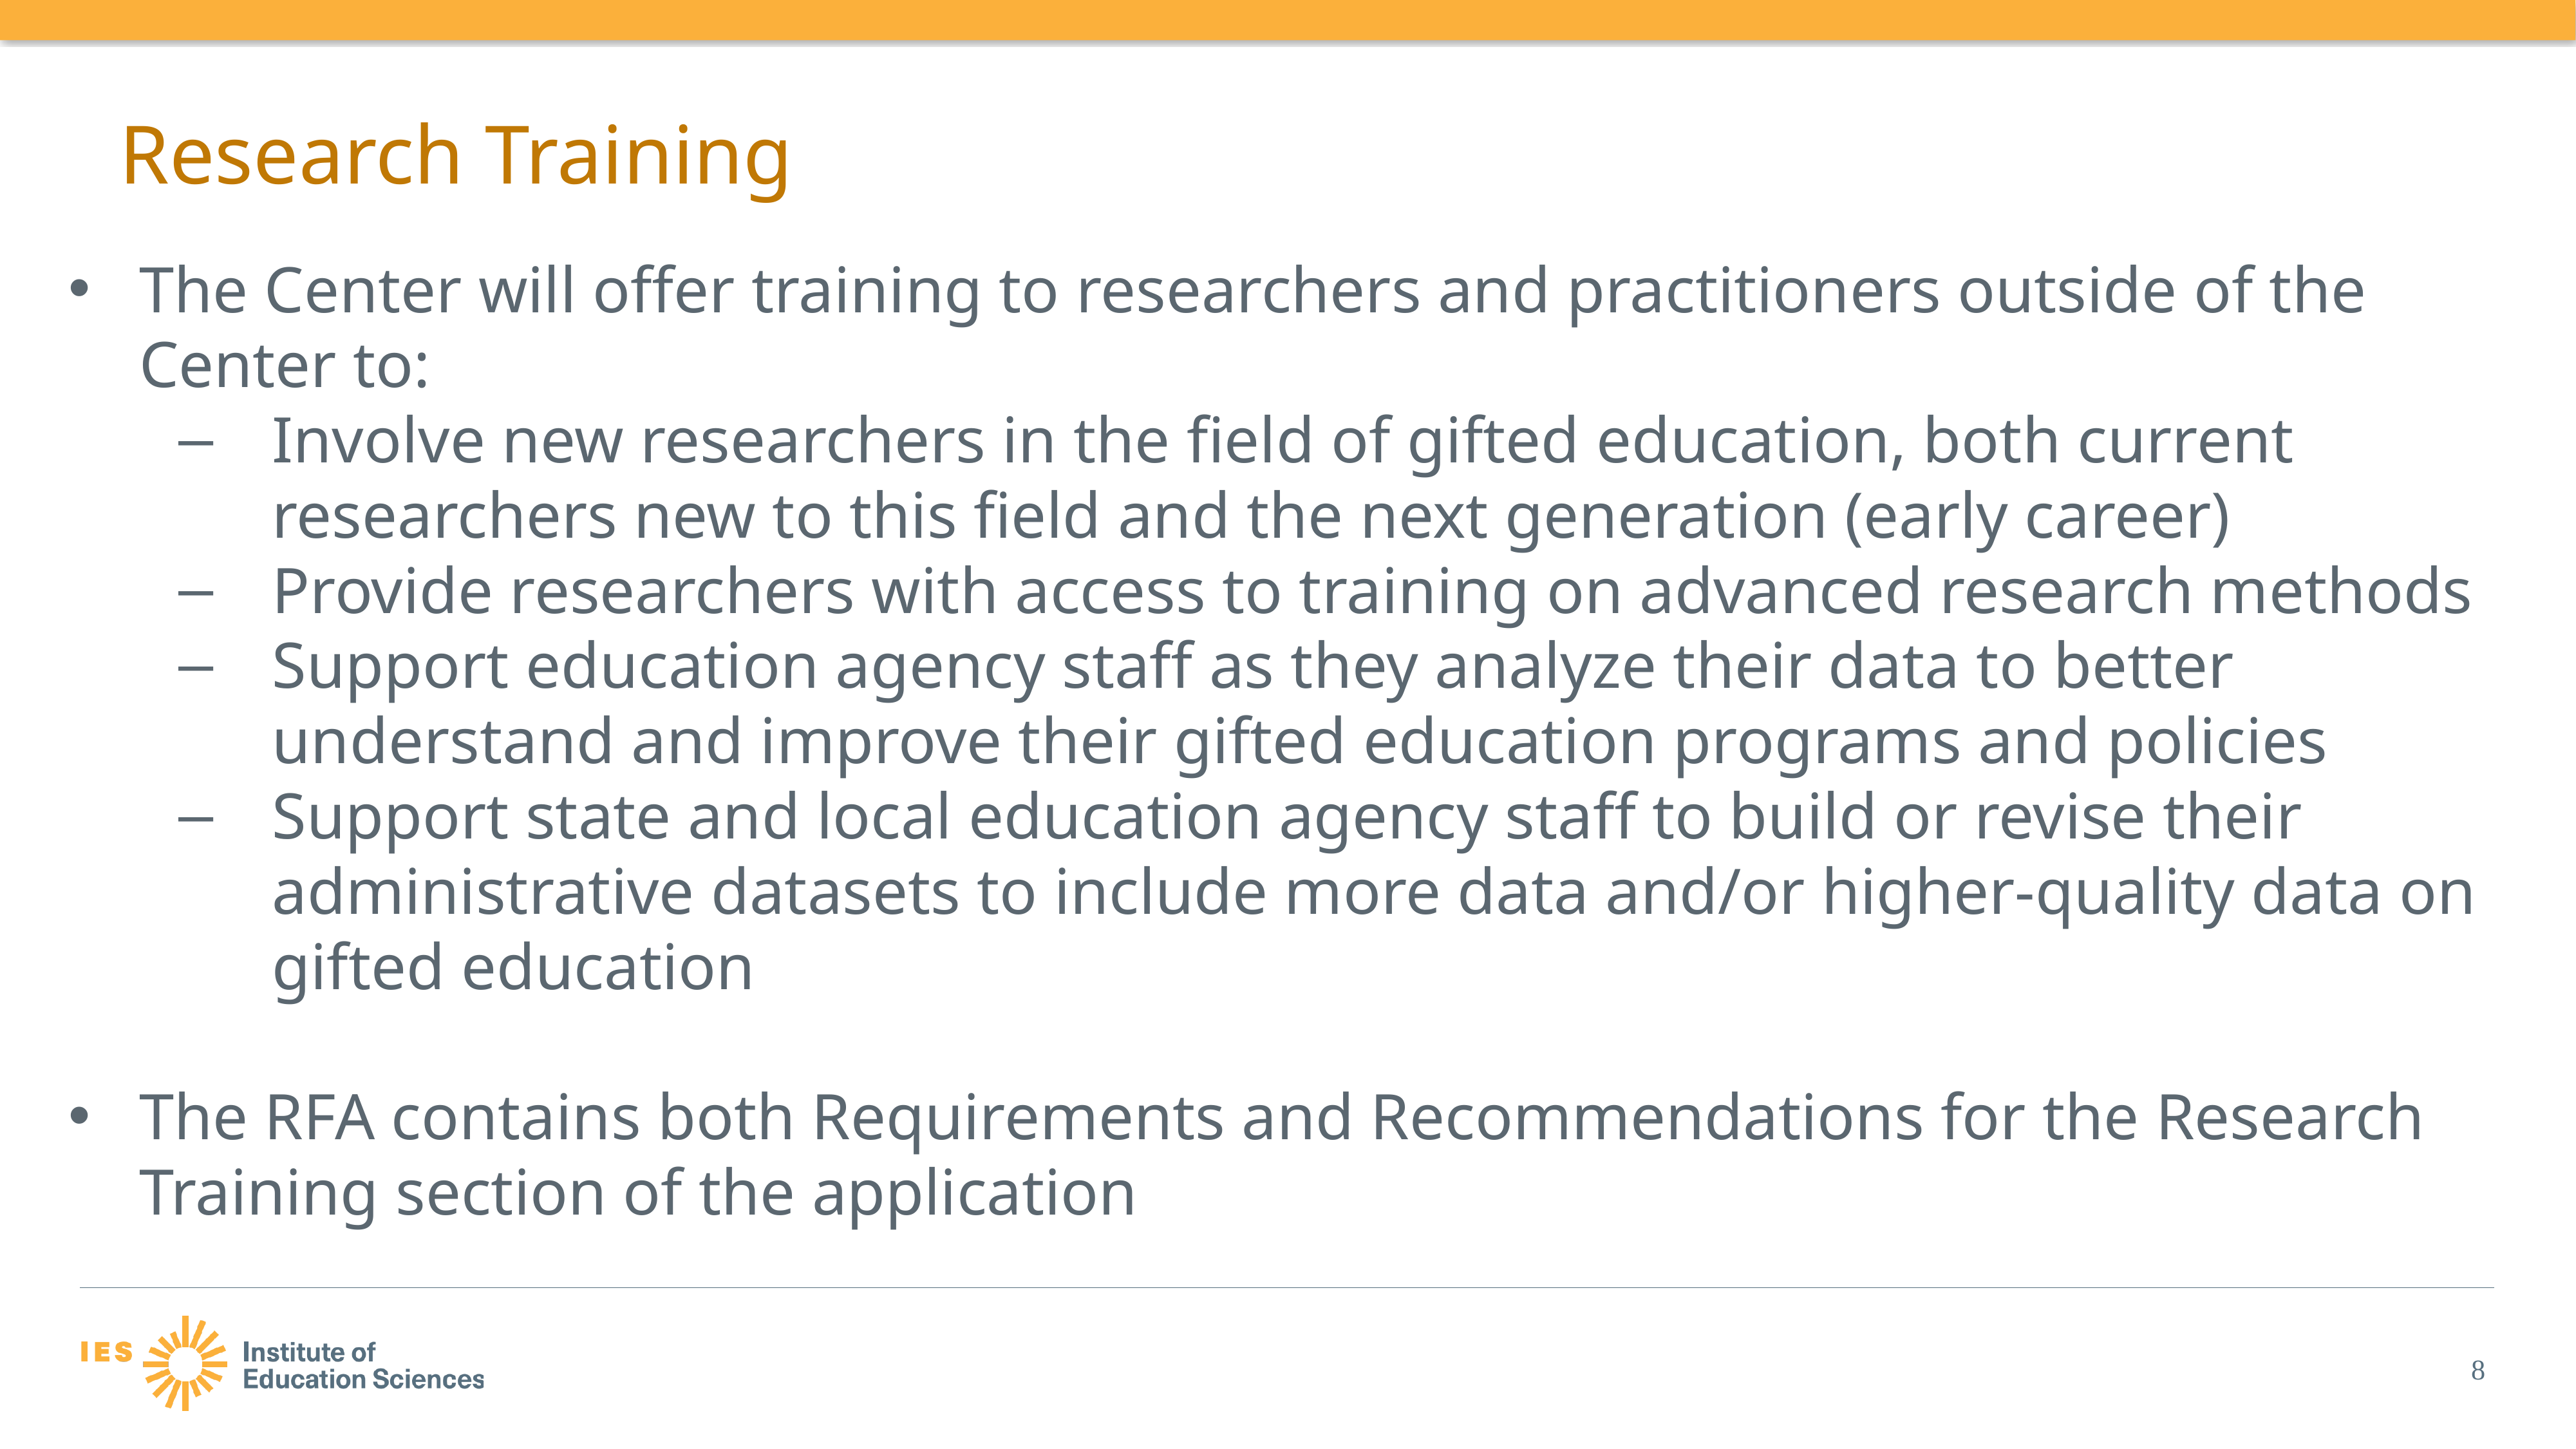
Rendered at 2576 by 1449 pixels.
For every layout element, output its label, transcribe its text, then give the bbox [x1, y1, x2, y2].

slide_number 8 [2394, 1329, 2496, 1407]
list The Center will offer training to researchers and practitioners outside of the Center to: Involve new researchers in the field of gifted education, both current researchers new to this field and the next generation (early career) Provide researchers with access to training on advanced research methods Support education agency staff as they analyze their data to better understand and improve their gifted education programs and policies Support state and local education agency staff to build or revise their administrative datasets to include more data and/or higher-quality data on gifted education The RFA contains both Requirements and Recommendations for the Research Training section of the application [68, 249, 2507, 1248]
title Research Training [119, 103, 2454, 232]
